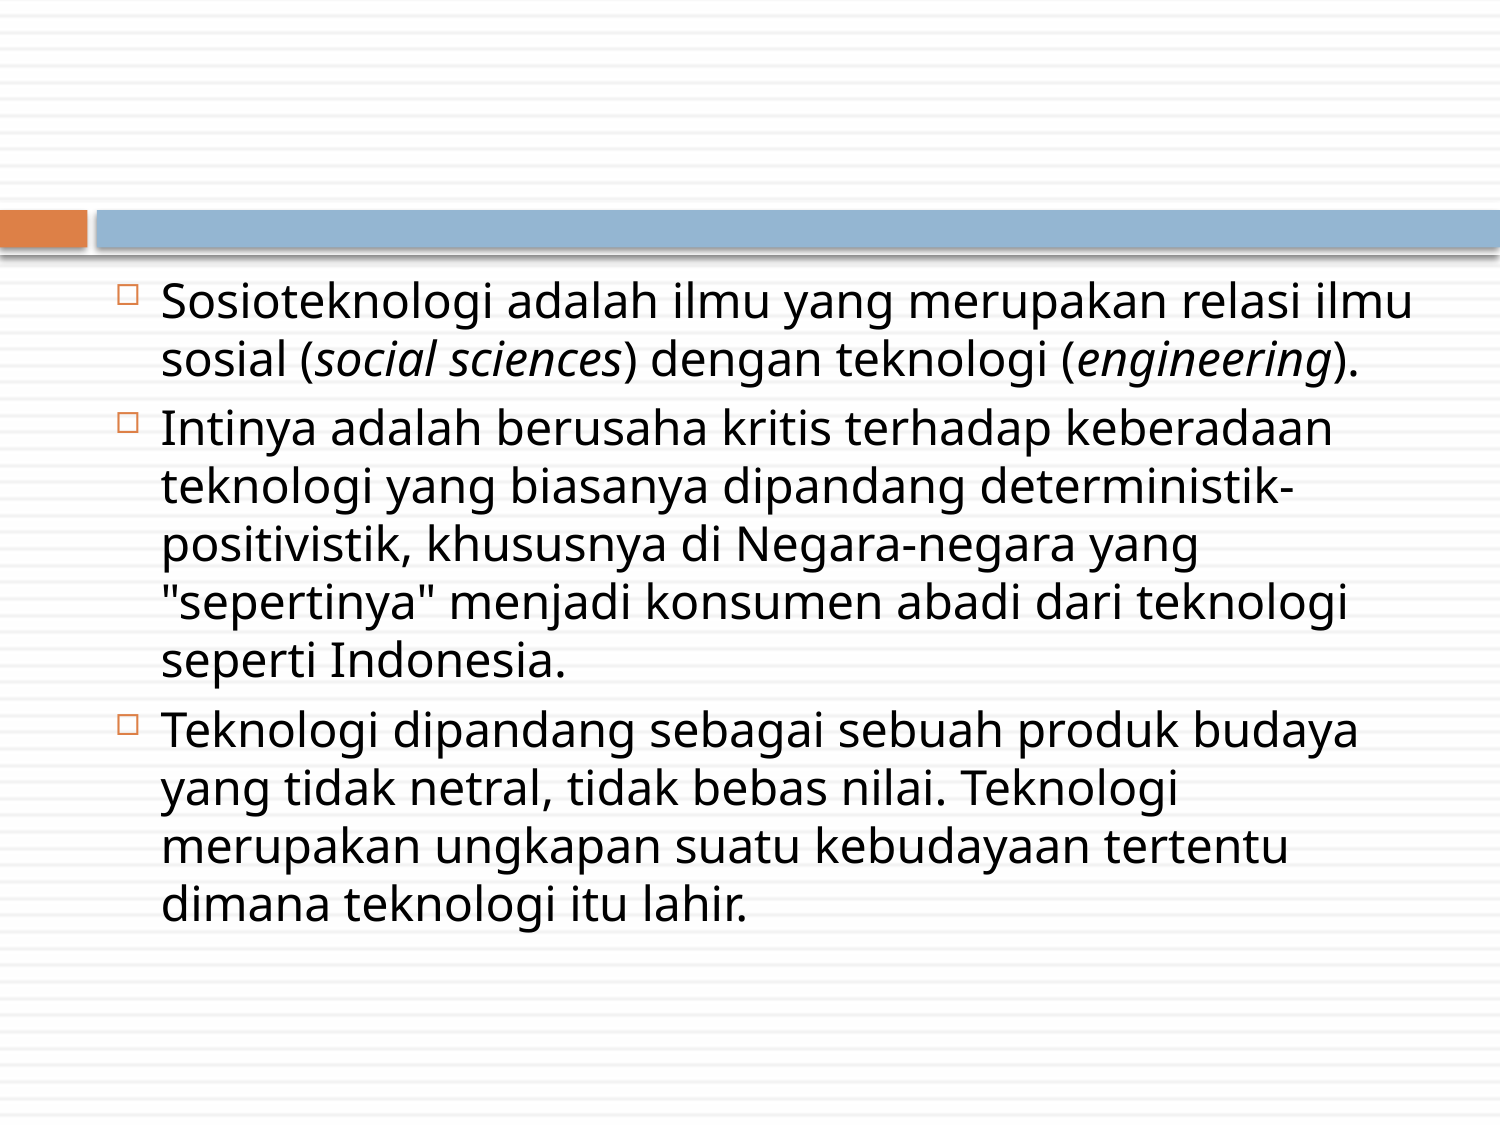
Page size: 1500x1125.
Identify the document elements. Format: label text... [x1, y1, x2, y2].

list Sosioteknologi adalah ilmu yang merupakan relasi ilmu sosial (social sciences) dengan teknologi (engineering). Intinya adalah berusaha kritis terhadap keberadaan teknologi yang biasanya dipandang deterministik-positivistik, khususnya di Negara-negara yang "sepertinya" menjadi konsumen abadi dari teknologi seperti Indonesia. Teknologi dipandang sebagai sebuah produk budaya yang tidak netral, tidak bebas nilai. Teknologi merupakan ungkapan suatu kebudayaan tertentu dimana teknologi itu lahir. [100, 262, 1438, 1000]
